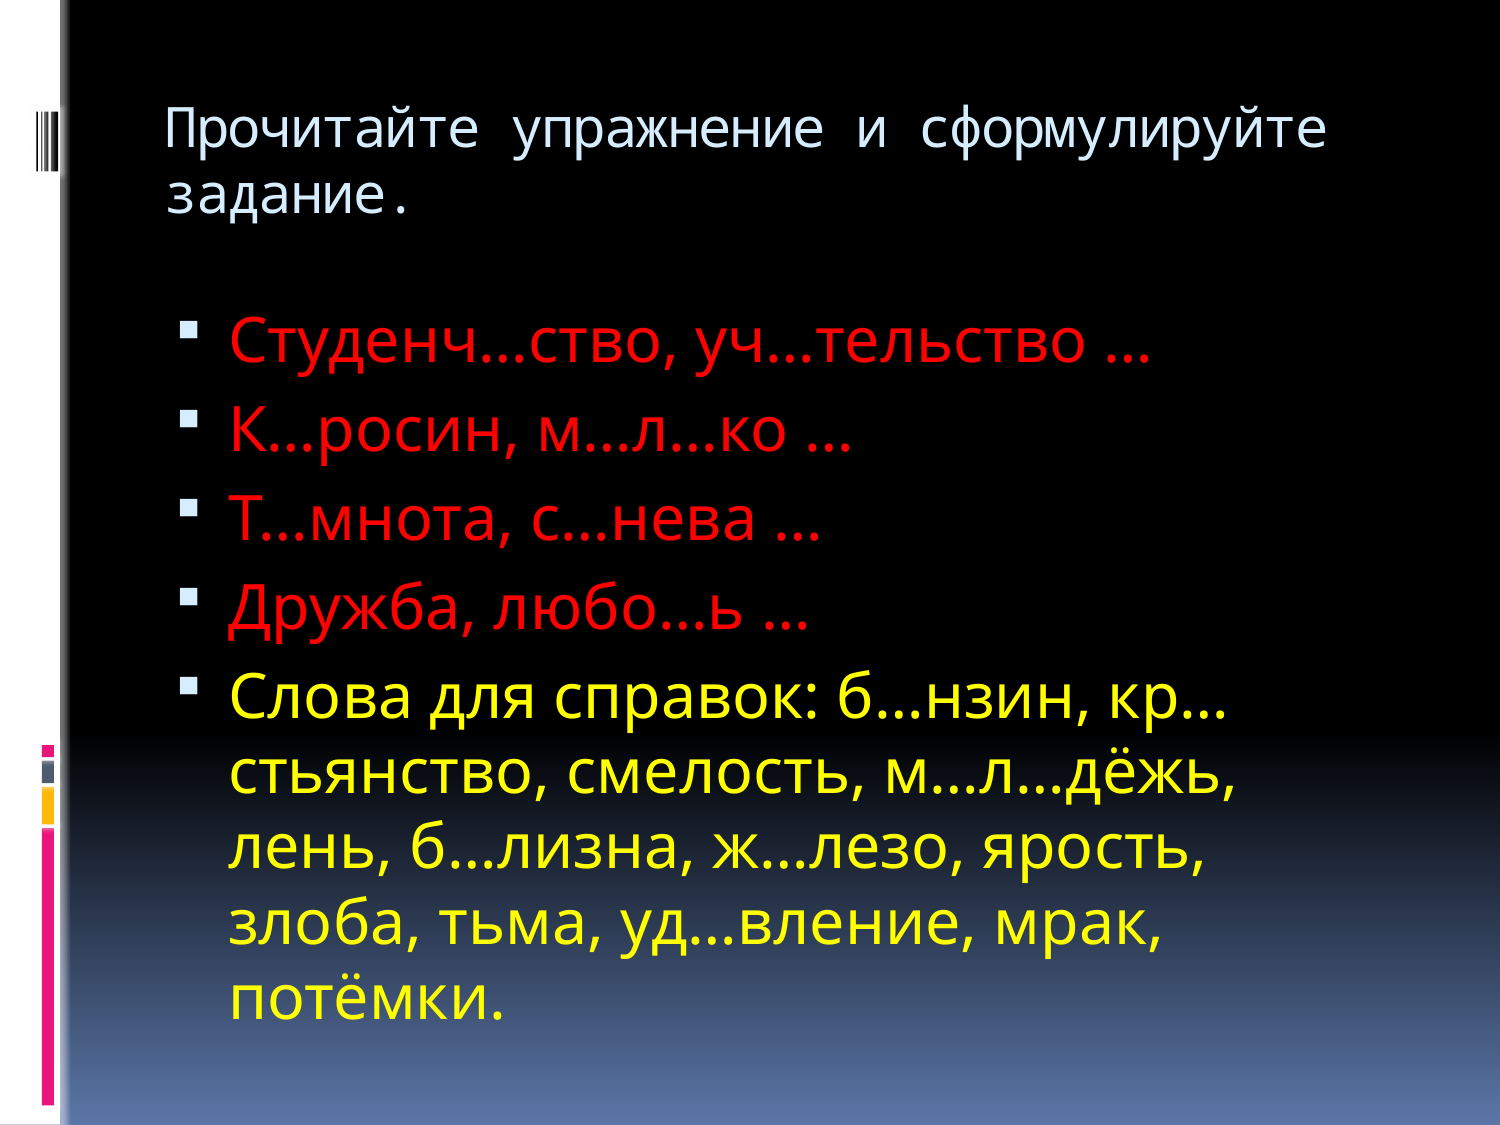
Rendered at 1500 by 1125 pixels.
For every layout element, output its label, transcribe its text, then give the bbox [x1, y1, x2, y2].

list Студенч…ство, уч…тельство … К…росин, м…л…ко … Т…мнота, с…нева … Дружба, любо…ь … Слова для справок: б…нзин, кр…стьянство, смелость, м…л…дёжь, лень, б…лизна, ж…лезо, ярость, злоба, тьма, уд…вление, мрак, потёмки. [150, 292, 1425, 1043]
title Прочитайте упражнение и сформулируйте задание. [150, 83, 1425, 234]
